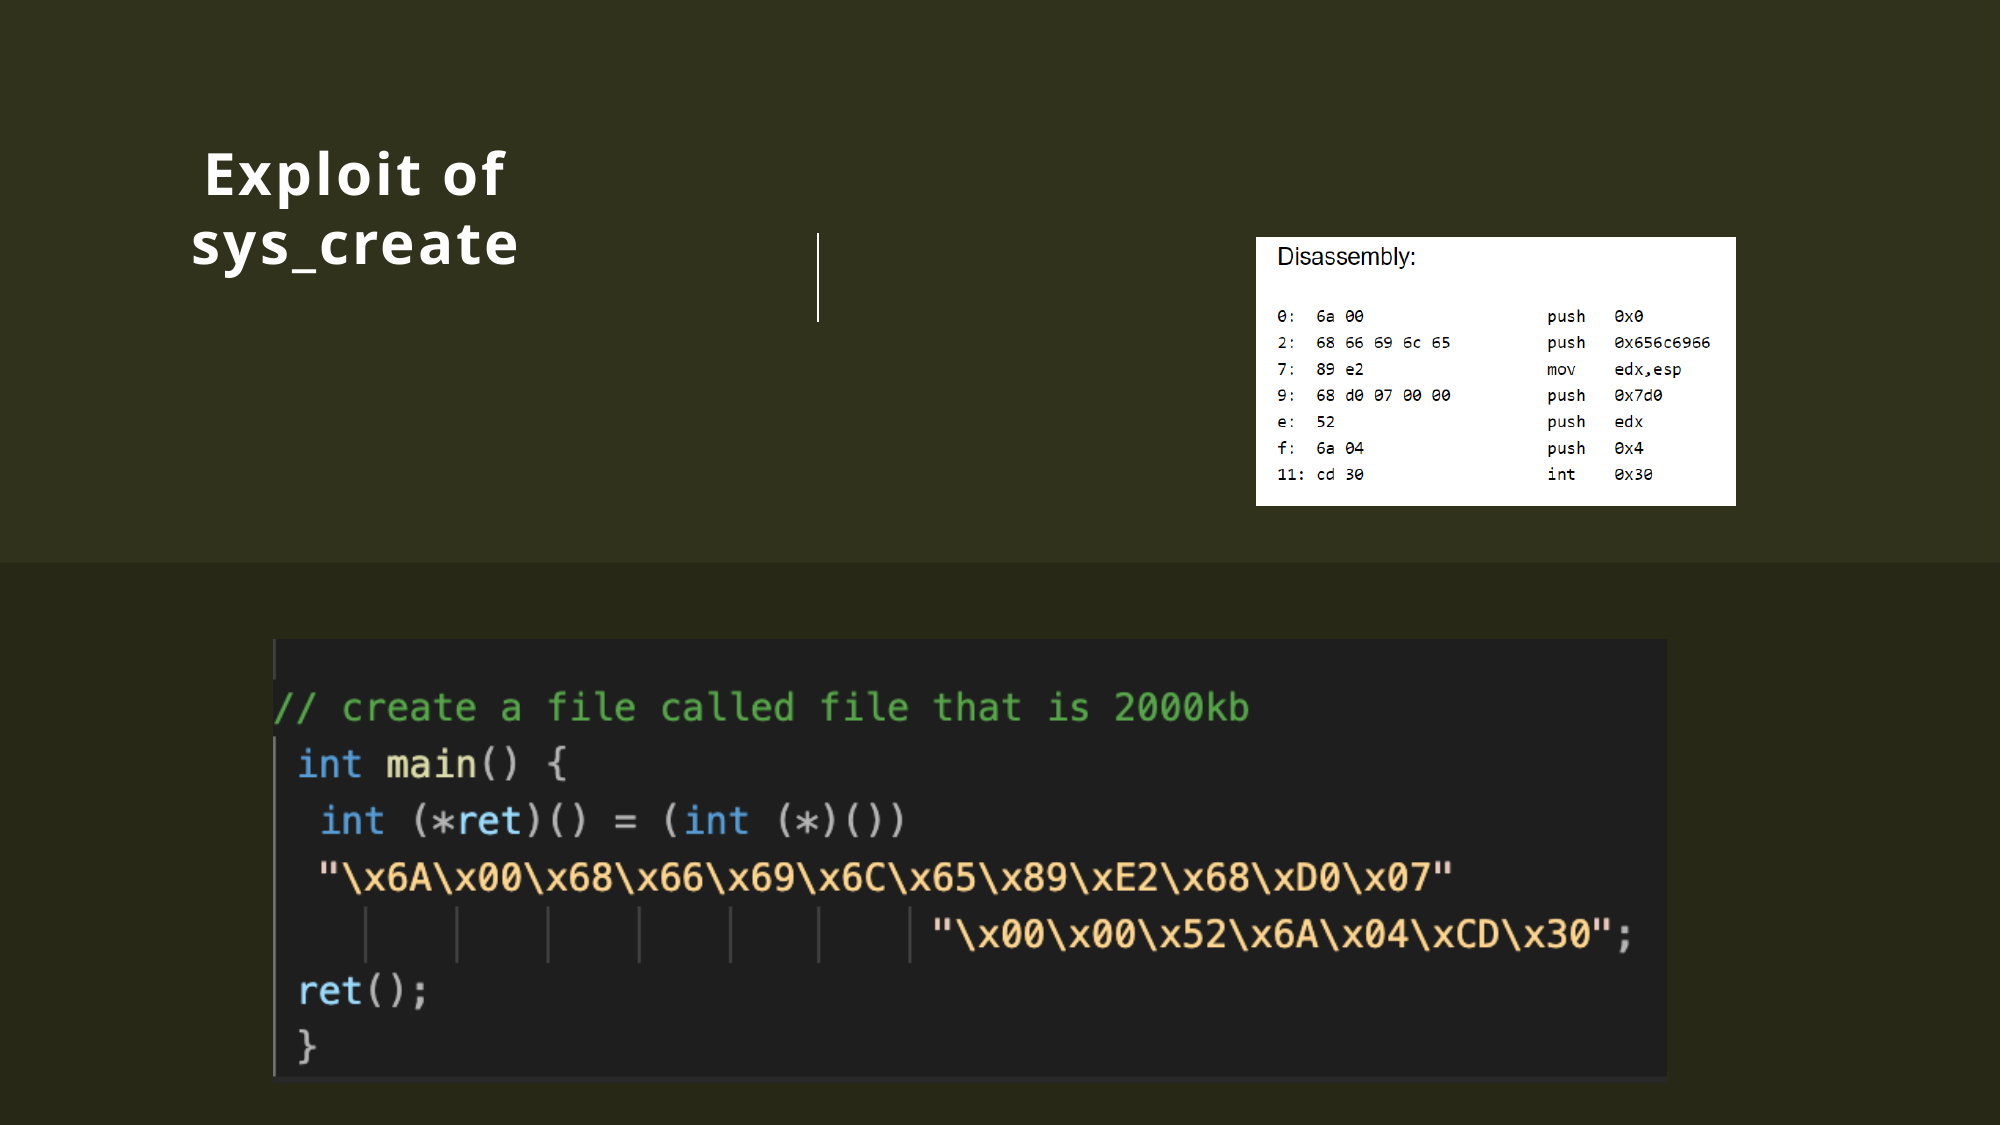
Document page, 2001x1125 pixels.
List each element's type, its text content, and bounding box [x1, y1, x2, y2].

picture [273, 638, 1667, 1083]
picture [1255, 237, 1737, 506]
title Exploit of sys_create [61, 38, 650, 372]
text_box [810, 219, 834, 337]
text_box [0, 562, 2000, 1125]
text_box [0, 0, 2000, 562]
